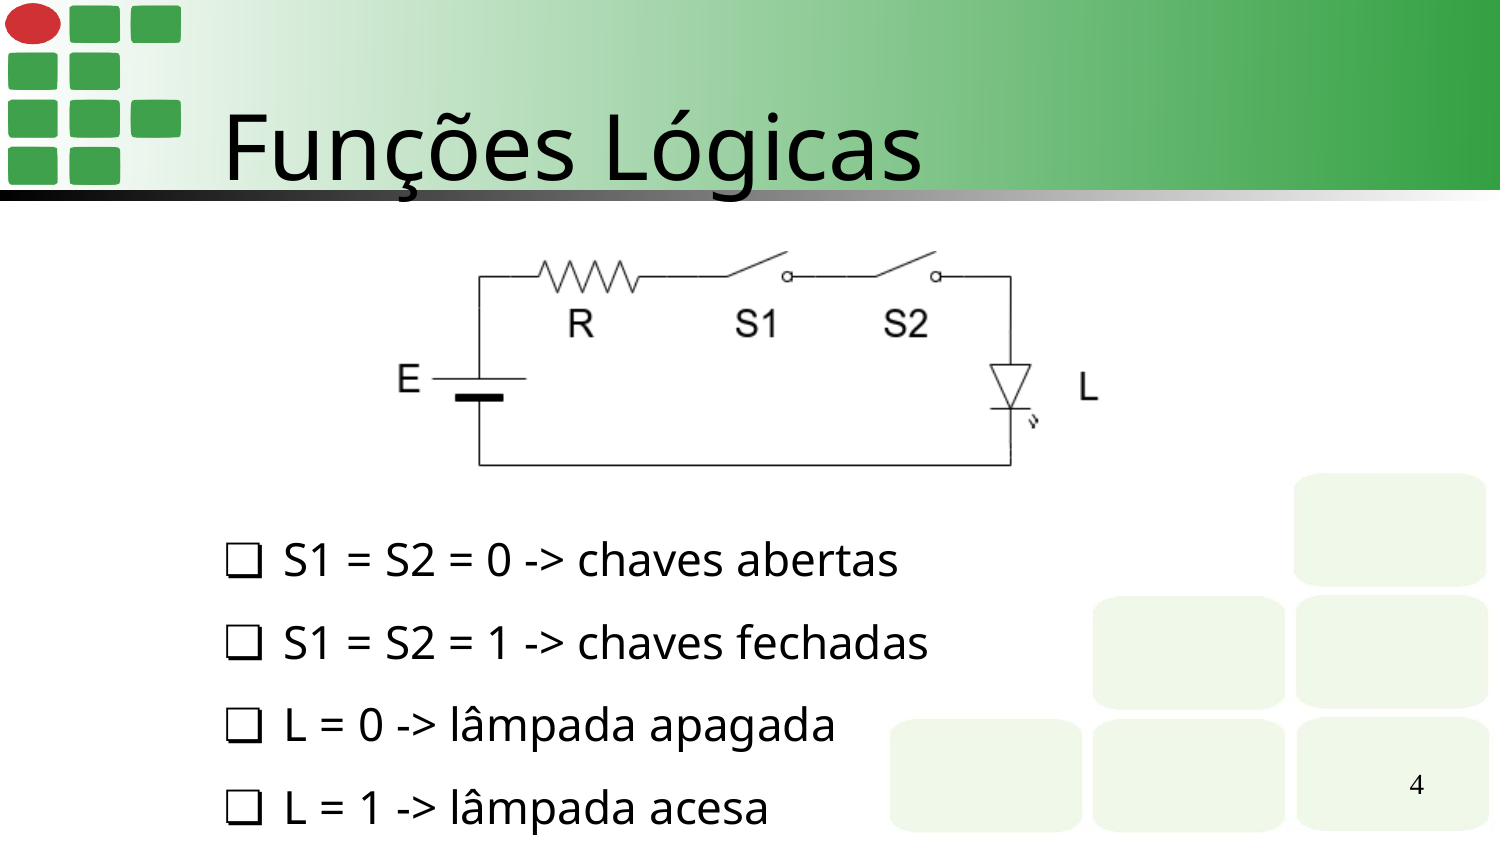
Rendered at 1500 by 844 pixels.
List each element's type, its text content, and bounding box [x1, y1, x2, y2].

text_box S1 = S2 = 0 -> chaves abertas S1 = S2 = 1 -> chaves fechadas L = 0 -> lâmpada apagada L = 1 -> lâmpada acesa [193, 496, 1469, 815]
picture [384, 251, 1495, 835]
slide_number ‹#› [1075, 768, 1425, 827]
picture [5, 3, 181, 185]
text_box Funções Lógicas [206, 26, 1468, 207]
